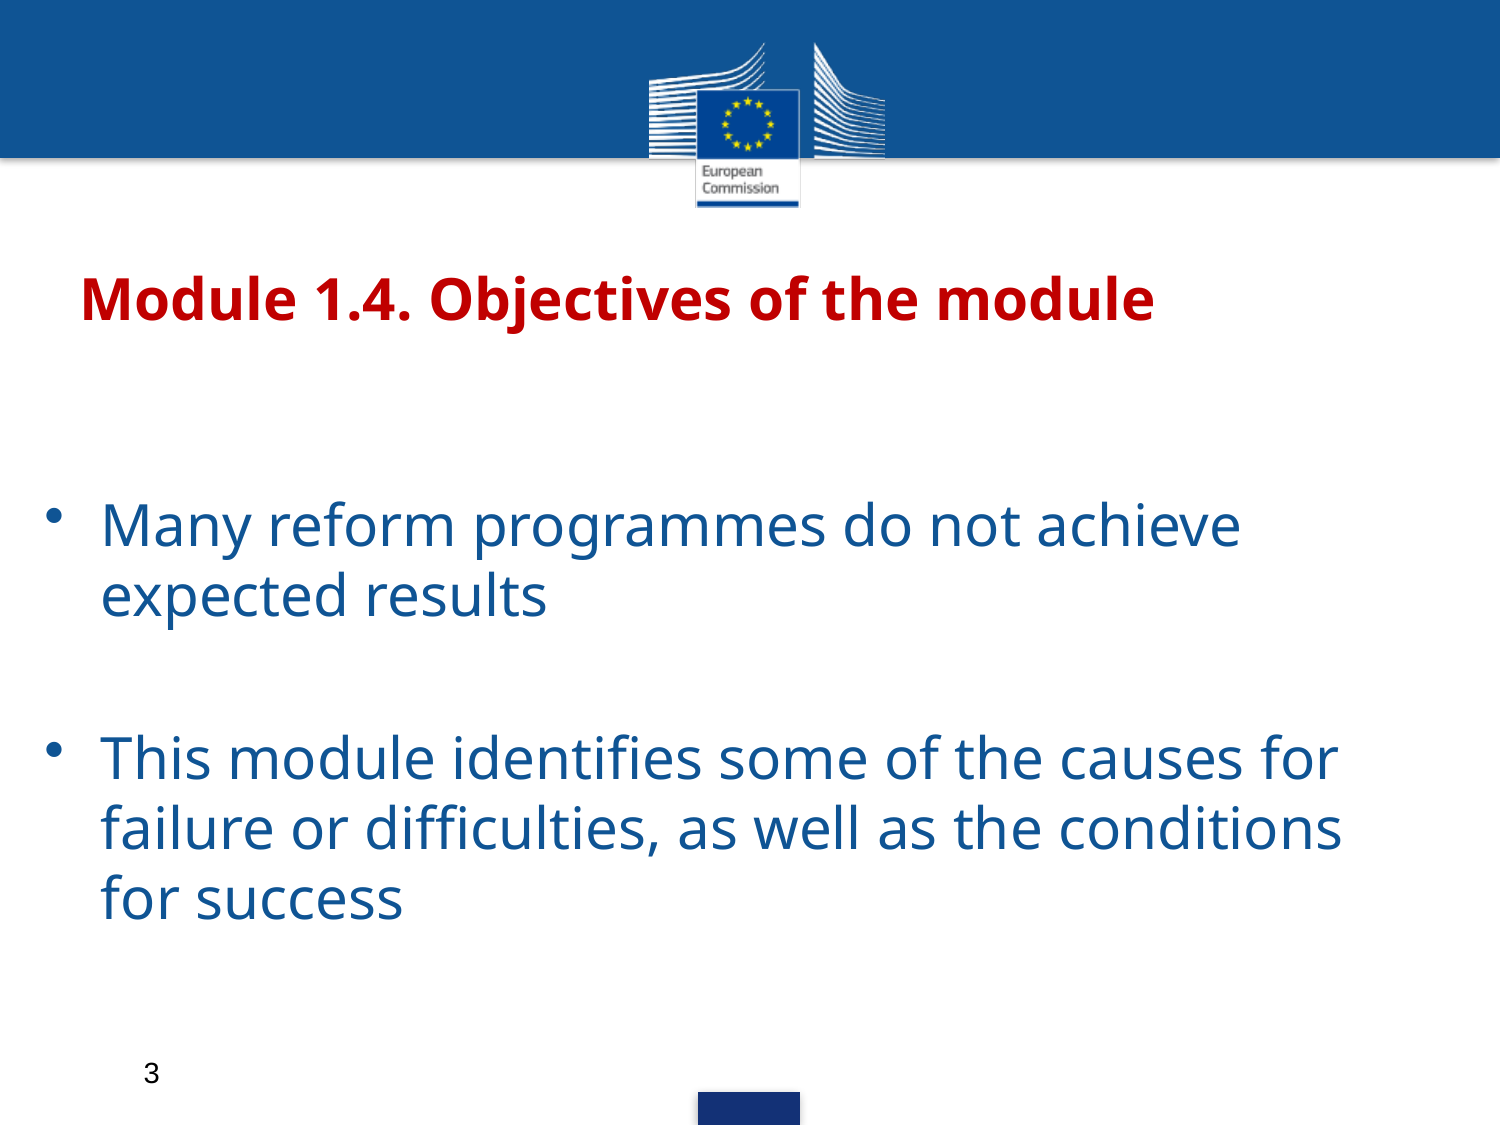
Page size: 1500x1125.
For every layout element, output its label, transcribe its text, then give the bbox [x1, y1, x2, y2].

list Many reform programmes do not achieve expected results This module identifies some of the causes for failure or difficulties, as well as the conditions for success [29, 408, 1425, 988]
slide_number 3 [0, 1046, 176, 1125]
picture [649, 42, 885, 208]
title Module 1.4. Objectives of the module [64, 219, 1459, 374]
